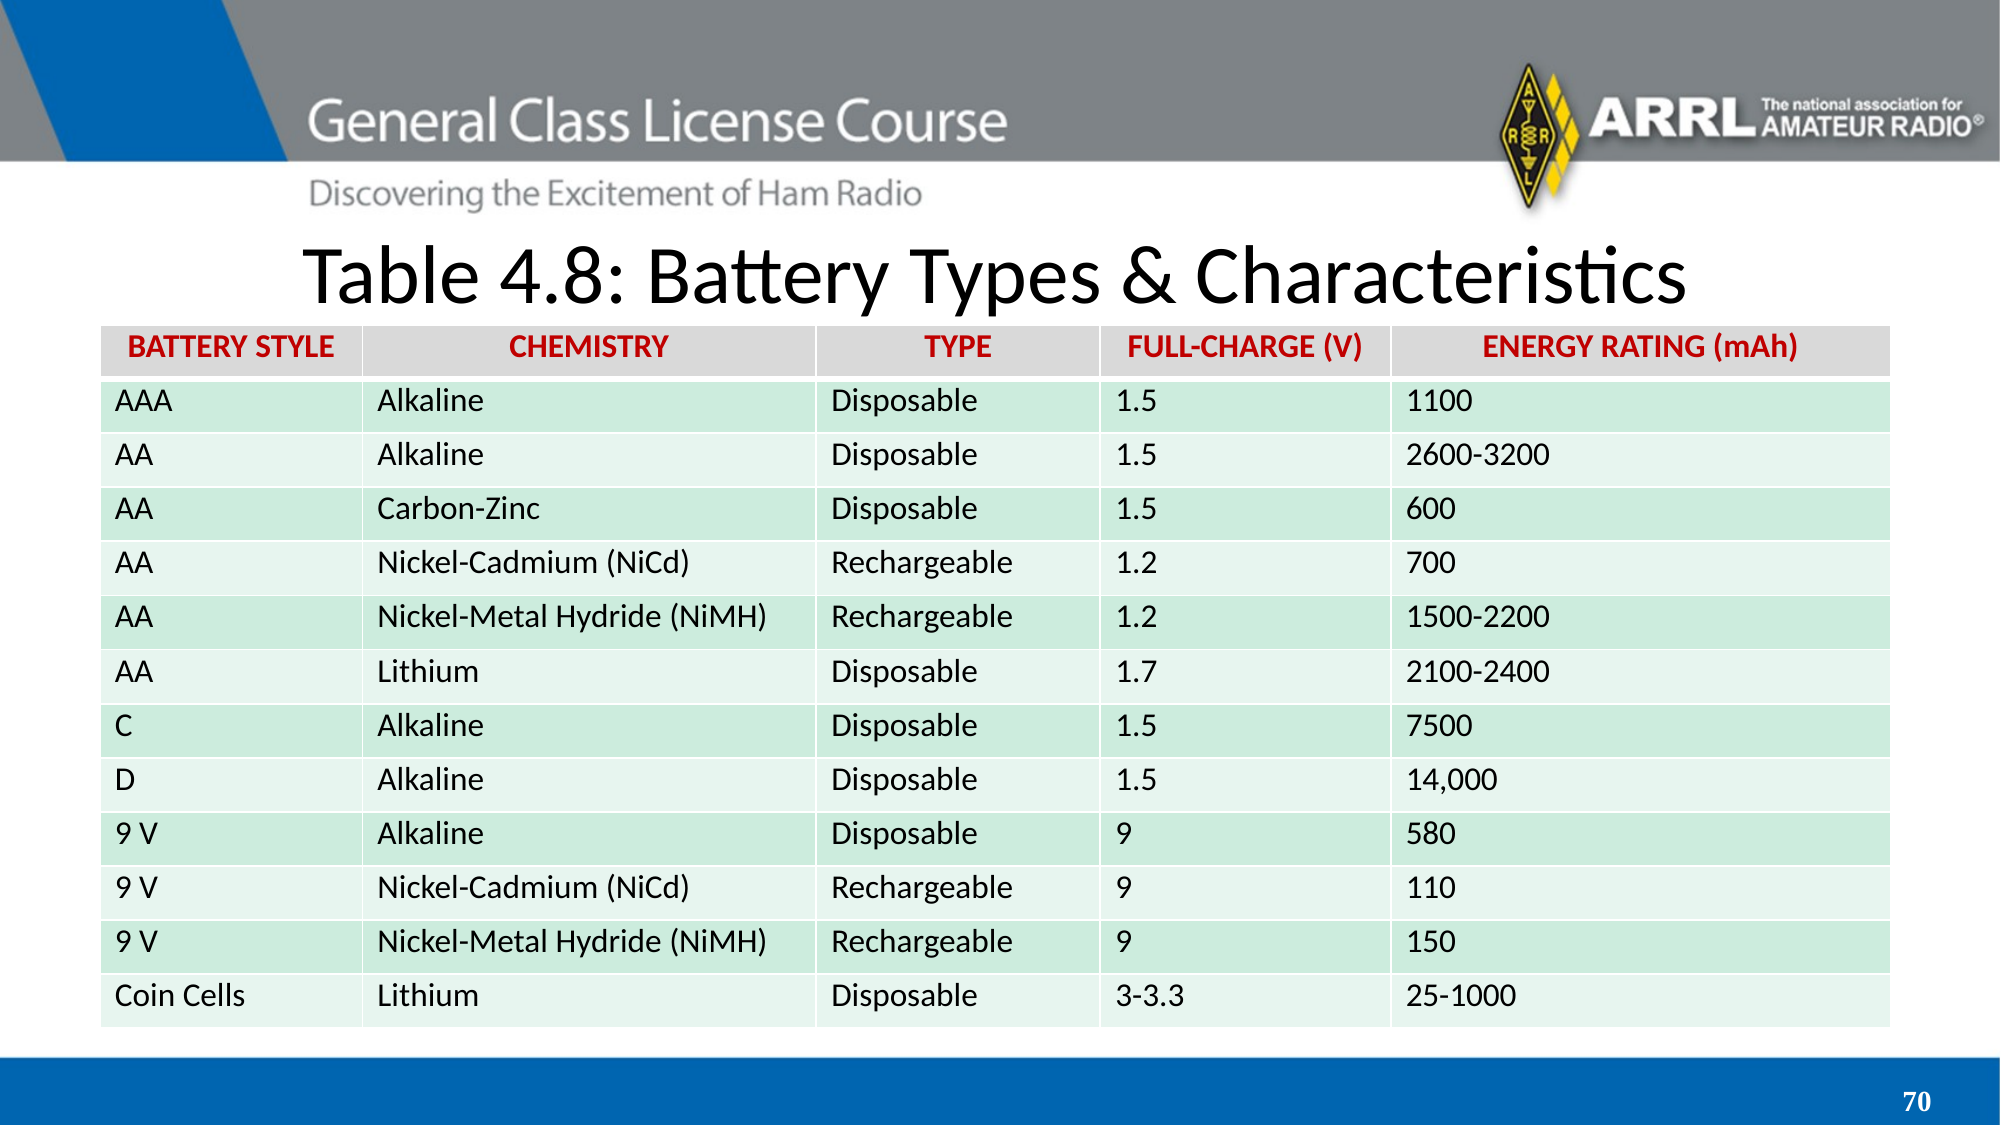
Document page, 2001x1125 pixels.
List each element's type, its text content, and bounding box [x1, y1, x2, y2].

table_cell Lithium [363, 975, 815, 1027]
table_cell Rechargeable [817, 596, 1099, 649]
table_header ENERGY RATING (mAh) [1392, 326, 1890, 376]
table_cell 1.5 [1101, 434, 1390, 486]
table_cell 14,000 [1392, 759, 1890, 811]
table_cell AA [101, 650, 362, 703]
table_cell AAA [101, 382, 362, 432]
table_cell 1500-2200 [1392, 596, 1890, 649]
table_cell 25-1000 [1392, 975, 1890, 1027]
table_cell Disposable [817, 975, 1099, 1027]
table_cell Alkaline [363, 434, 815, 486]
table_cell Nickel-Cadmium (NiCd) [363, 867, 815, 919]
table_cell AA [101, 596, 362, 649]
table_header TYPE [817, 326, 1099, 376]
table_cell 1100 [1392, 382, 1890, 432]
table_cell Carbon-Zinc [363, 488, 815, 540]
table_cell 600 [1392, 488, 1890, 540]
table_cell C [101, 705, 362, 757]
table_cell Nickel-Metal Hydride (NiMH) [363, 921, 815, 973]
table_cell Alkaline [363, 382, 815, 432]
table_cell 9 [1101, 921, 1390, 973]
table_cell 9 [1101, 813, 1390, 865]
table_cell Rechargeable [817, 867, 1099, 919]
table_cell 150 [1392, 921, 1890, 973]
table_cell Disposable [817, 705, 1099, 757]
table_cell Disposable [817, 382, 1099, 432]
table_cell Nickel-Metal Hydride (NiMH) [363, 596, 815, 649]
table_cell 700 [1392, 542, 1890, 595]
table_cell Lithium [363, 650, 815, 703]
table_header FULL-CHARGE (V) [1101, 326, 1390, 376]
table_cell Disposable [817, 650, 1099, 703]
table_cell D [101, 759, 362, 811]
table_cell 3-3.3 [1101, 975, 1390, 1027]
table_cell Alkaline [363, 759, 815, 811]
picture [0, 0, 2001, 1125]
table_cell 1.5 [1101, 759, 1390, 811]
table_cell 9 V [101, 921, 362, 973]
table_cell 1.2 [1101, 542, 1390, 595]
table_header CHEMISTRY [363, 326, 815, 376]
table_cell 1.5 [1101, 382, 1390, 432]
table_cell Rechargeable [817, 542, 1099, 595]
table_cell AA [101, 488, 362, 540]
table_cell Alkaline [363, 813, 815, 865]
title Table 4.8: Battery Types & Characteristics [96, 212, 1897, 356]
table_cell Coin Cells [101, 975, 362, 1027]
table_cell AA [101, 542, 362, 595]
table_cell 2100-2400 [1392, 650, 1890, 703]
table_cell Rechargeable [817, 921, 1099, 973]
table_cell 7500 [1392, 705, 1890, 757]
table_cell Disposable [817, 813, 1099, 865]
table_header BATTERY STYLE [101, 326, 362, 376]
table_cell 1.5 [1101, 488, 1390, 540]
table_cell 1.5 [1101, 705, 1390, 757]
table_cell Alkaline [363, 705, 815, 757]
table_cell AA [101, 434, 362, 486]
table_cell Nickel-Cadmium (NiCd) [363, 542, 815, 595]
table_cell 1.2 [1101, 596, 1390, 649]
table_cell 580 [1392, 813, 1890, 865]
table_cell Disposable [817, 488, 1099, 540]
table_cell Disposable [817, 434, 1099, 486]
table_cell Disposable [817, 759, 1099, 811]
table_cell 2600-3200 [1392, 434, 1890, 486]
table_cell 9 V [101, 867, 362, 919]
table_cell 110 [1392, 867, 1890, 919]
table_cell 9 V [101, 813, 362, 865]
table_cell 9 [1101, 867, 1390, 919]
table_cell 1.7 [1101, 650, 1390, 703]
